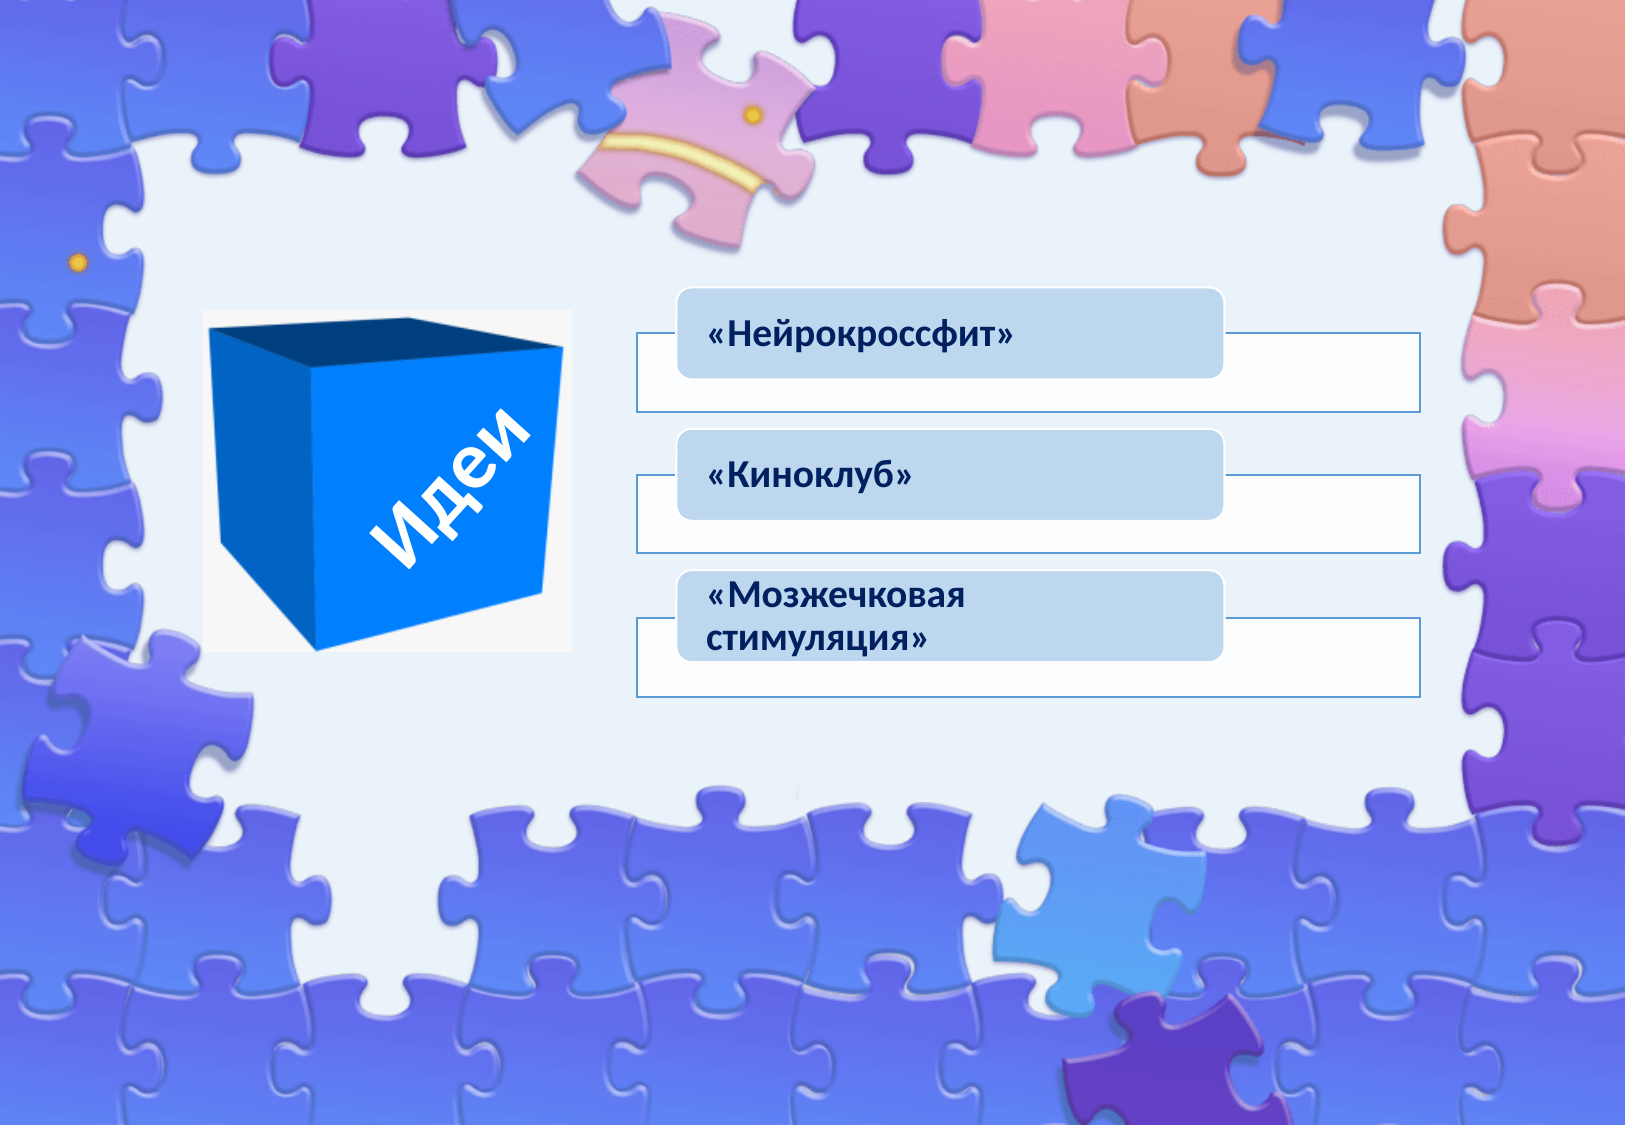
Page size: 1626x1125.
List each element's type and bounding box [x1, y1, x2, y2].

text_box [637, 242, 1421, 740]
picture [0, 0, 1625, 1125]
